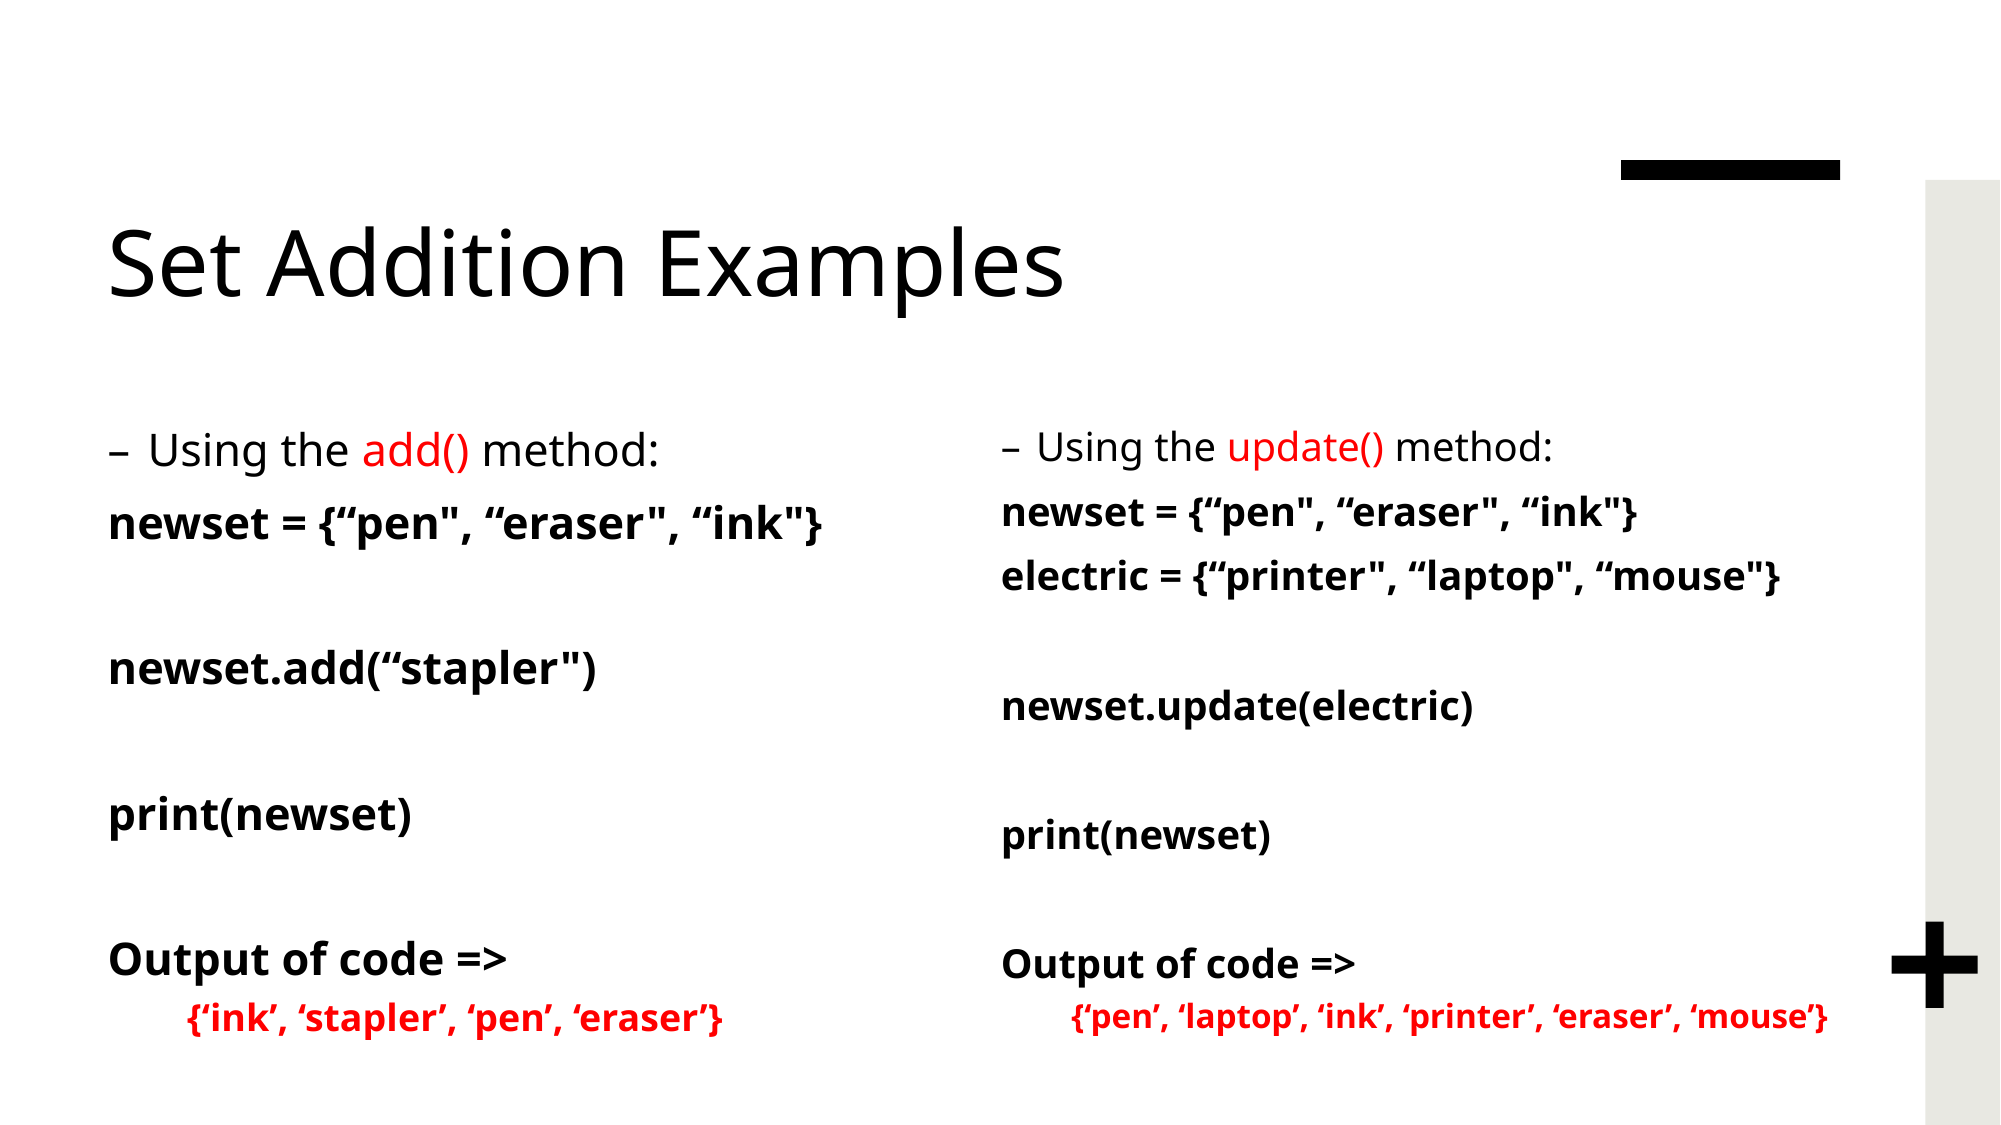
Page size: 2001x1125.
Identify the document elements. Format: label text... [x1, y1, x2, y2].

title Set Addition Examples [92, 197, 1449, 435]
list Using the update() method: newset = {“pen", “eraser", “ink"} electric = {“printer", “laptop", “mouse"} newset.update(electric) print(newset) Output of code => {‘pen’, ‘laptop’, ‘ink’, ‘printer’, ‘eraser’, ‘mouse’} [985, 414, 1908, 1049]
list Using the add() method: newset = {“pen", “eraser", “ink"} newset.add(“stapler") print(newset) Output of code => {‘ink’, ‘stapler’, ‘pen’, ‘eraser’} [92, 414, 905, 1049]
